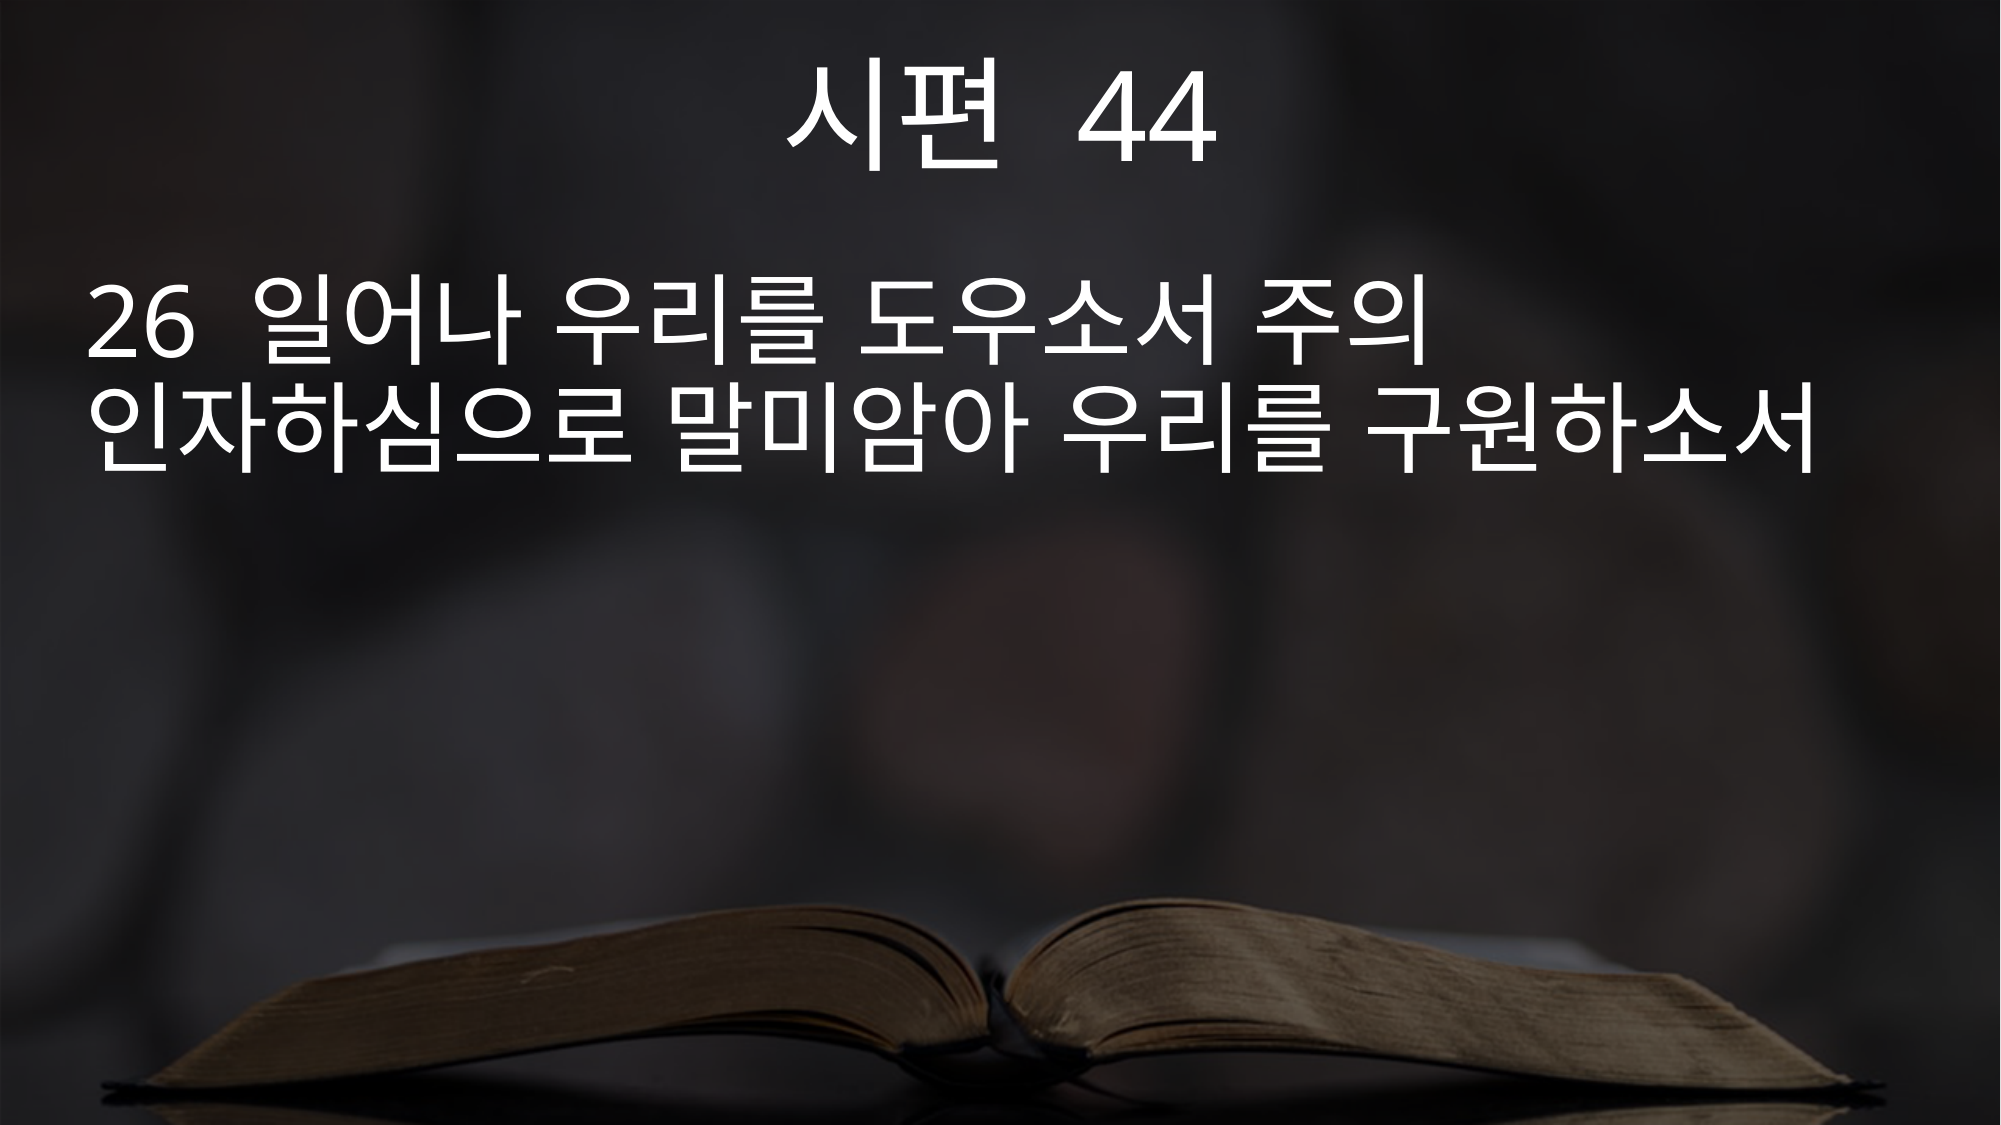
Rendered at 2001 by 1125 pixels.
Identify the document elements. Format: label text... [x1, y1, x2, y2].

list 26 일어나 우리를 도우소서 주의 인자하심으로 말미암아 우리를 구원하소서 [69, 263, 1953, 423]
footer 시편 44 [0, 32, 2000, 192]
picture [0, 0, 2001, 1125]
